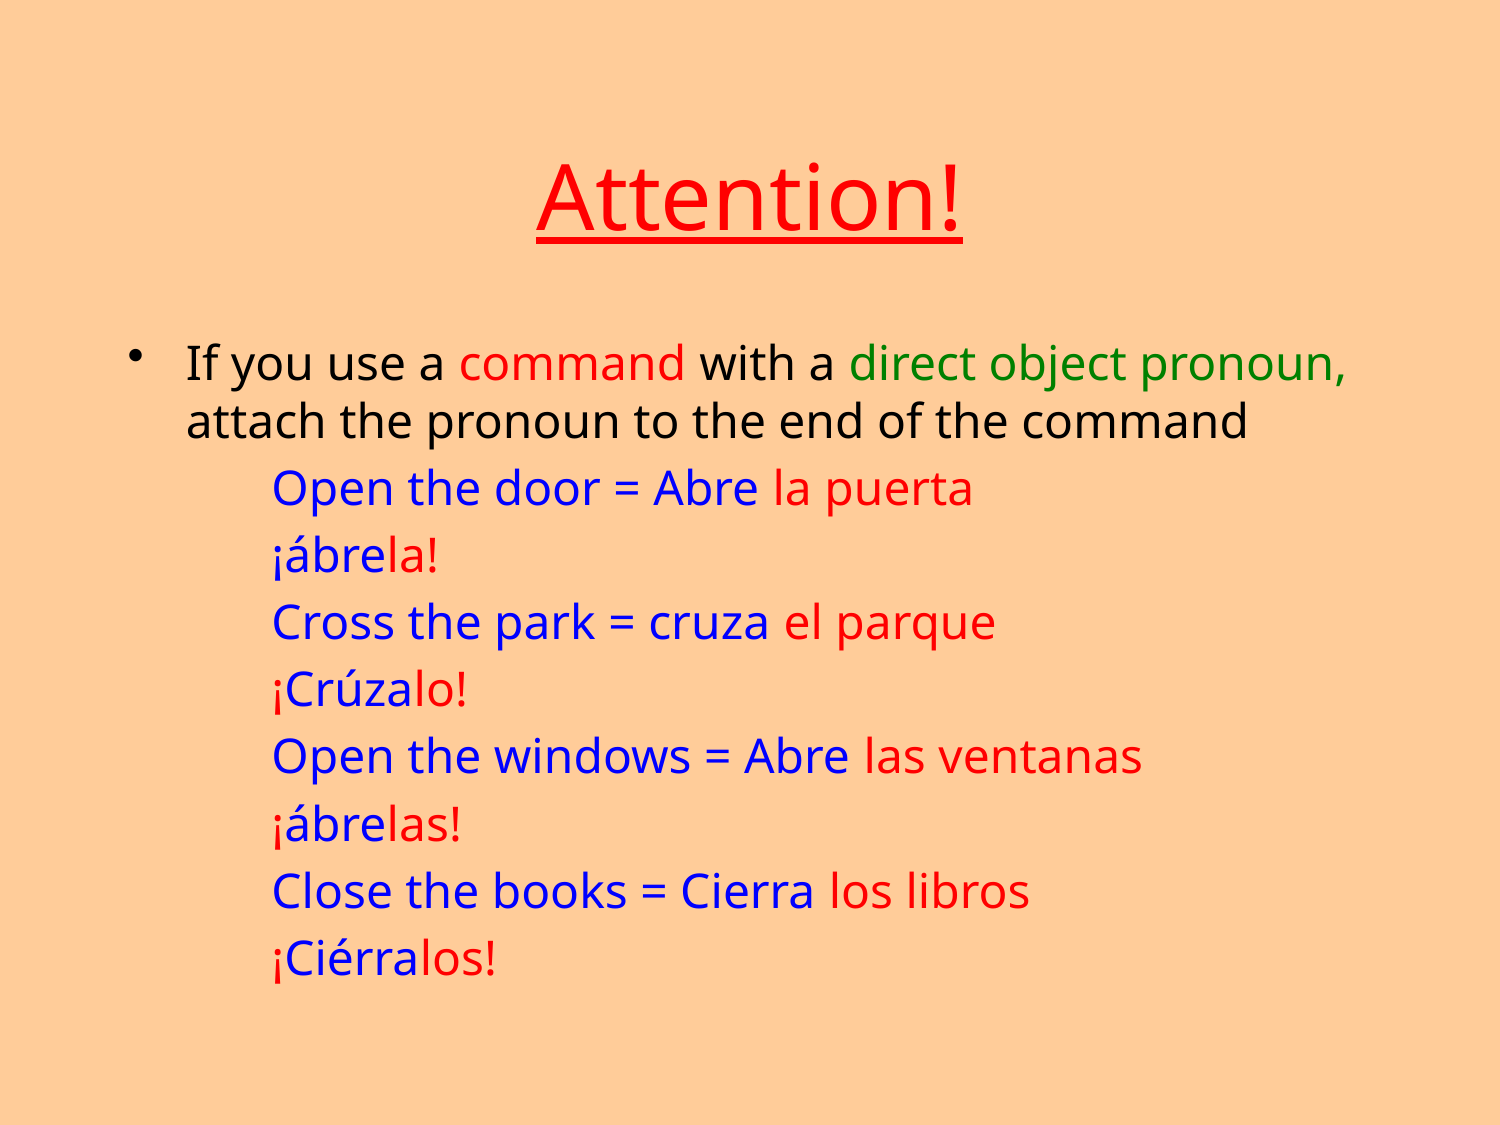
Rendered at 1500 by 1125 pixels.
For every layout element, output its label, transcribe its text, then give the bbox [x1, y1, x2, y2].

list If you use a command with a direct object pronoun, attach the pronoun to the end of the command Open the door = Abre la puerta ¡ábrela! Cross the park = cruza el parque ¡Crúzalo! Open the windows = Abre las ventanas ¡ábrelas! Close the books = Cierra los libros ¡Ciérralos! [112, 324, 1388, 1000]
title Attention! [112, 99, 1388, 288]
